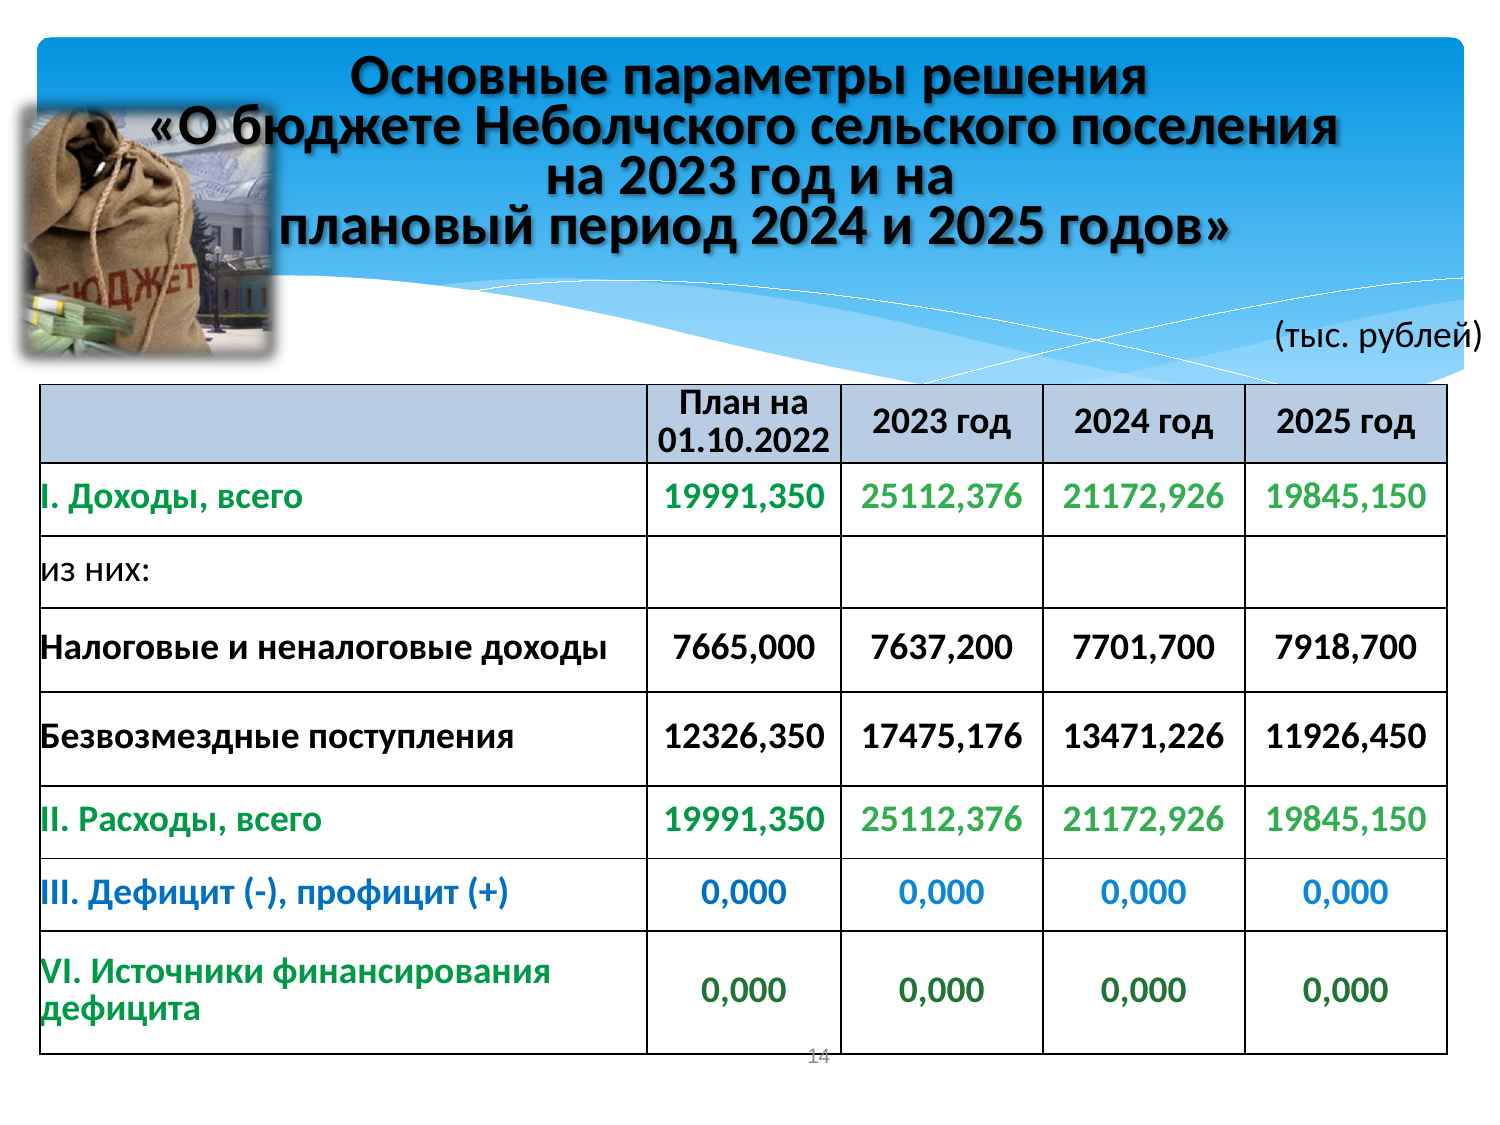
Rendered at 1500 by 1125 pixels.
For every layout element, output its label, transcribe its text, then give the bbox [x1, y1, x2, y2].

table_cell 12326,350 [648, 693, 840, 785]
table_cell 0,000 [1044, 859, 1244, 930]
table_header 2024 год [1044, 385, 1244, 462]
table_cell 0,000 [1246, 932, 1446, 1053]
table_cell 7701,700 [1044, 609, 1244, 691]
table_cell 19991,350 [648, 464, 840, 535]
table_cell 0,000 [648, 932, 840, 1053]
table_cell [648, 537, 840, 607]
table_cell 0,000 [842, 859, 1042, 930]
table_header [41, 385, 646, 462]
table_cell [842, 537, 1042, 607]
text_box (тыс. рублей) [1258, 302, 1499, 363]
table_cell 13471,226 [1044, 693, 1244, 785]
table_cell 21172,926 [1044, 464, 1244, 535]
table_header План на 01.10.2022 [648, 385, 840, 462]
table_cell 19991,350 [648, 787, 840, 858]
table_cell 19845,150 [1246, 464, 1446, 535]
table_cell VI. Источники финансирования дефицита [41, 932, 646, 1053]
table_cell 25112,376 [842, 464, 1042, 535]
table_cell 21172,926 [1044, 787, 1244, 858]
table_cell 25112,376 [842, 787, 1042, 858]
slide_number 14 [654, 1025, 846, 1086]
table_cell 11926,450 [1246, 693, 1446, 785]
table_cell Безвозмездные поступления [41, 693, 646, 785]
table_cell 19845,150 [1246, 787, 1446, 858]
table_cell 17475,176 [842, 693, 1042, 785]
text_box [5, 307, 290, 374]
table_cell [1044, 537, 1244, 607]
table_cell I. Доходы, всего [41, 464, 646, 535]
table_cell 0,000 [648, 859, 840, 930]
table_cell 7918,700 [1246, 609, 1446, 691]
table_cell 7637,200 [842, 609, 1042, 691]
table_cell 0,000 [1246, 859, 1446, 930]
table_cell Налоговые и неналоговые доходы [41, 609, 646, 691]
table_cell III. Дефицит (-), профицит (+) [41, 859, 646, 930]
table_header 2025 год [1246, 385, 1446, 462]
table_cell 7665,000 [648, 609, 840, 691]
text_box Основные параметры решения «О бюджете Неболчского сельского поселения на 2023 год и на плановый период 2024 и 2025 годов» [0, 48, 1500, 301]
table_cell 0,000 [842, 932, 1042, 1053]
table_cell II. Расходы, всего [41, 787, 646, 858]
table_cell [1246, 537, 1446, 607]
table_cell 0,000 [1044, 932, 1244, 1053]
table_cell из них: [41, 537, 646, 607]
table_header 2023 год [842, 385, 1042, 462]
